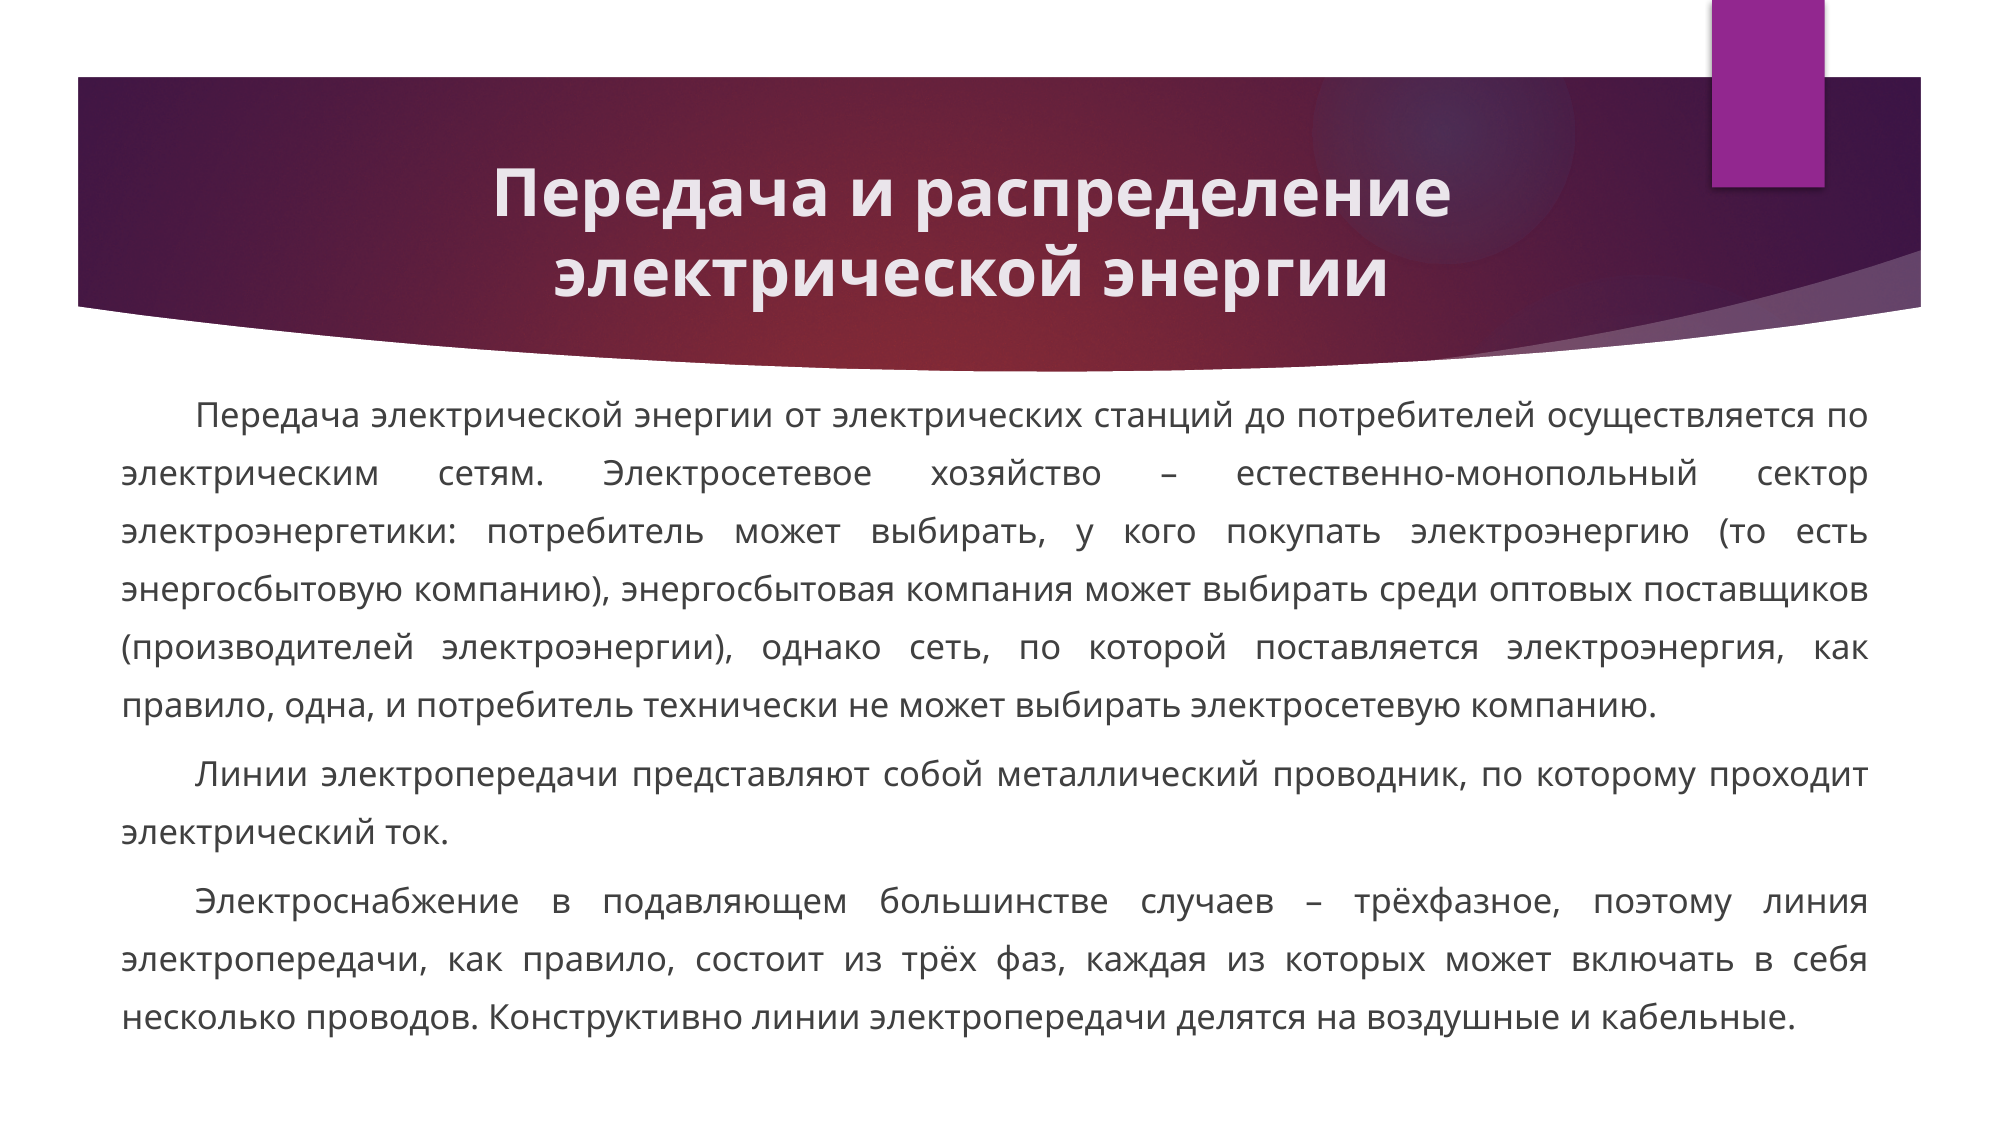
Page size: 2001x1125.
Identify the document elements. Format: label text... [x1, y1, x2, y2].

title Передача и распределение электрической энергии [231, 171, 1714, 288]
list Передача электрической энергии от электрических станций до потребителей осуществляется по электрическим сетям. Электросетевое хозяйство – естественно-монопольный сектор электроэнергетики: потребитель может выбирать, у кого покупать электроэнергию (то есть энергосбытовую компанию), энергосбытовая компания может выбирать среди оптовых поставщиков (производителей электроэнергии), однако сеть, по которой поставляется электроэнергия, как правило, одна, и потребитель технически не может выбирать электросетевую компанию. Линии электропередачи представляют собой металлический проводник, по которому проходит электрический ток. Электроснабжение в подавляющем большинстве случаев – трёхфазное, поэтому линия электропередачи, как правило, состоит из трёх фаз, каждая из которых может включать в себя несколько проводов. Конструктивно линии электропередачи делятся на воздушные и кабельные. [106, 369, 1884, 1105]
